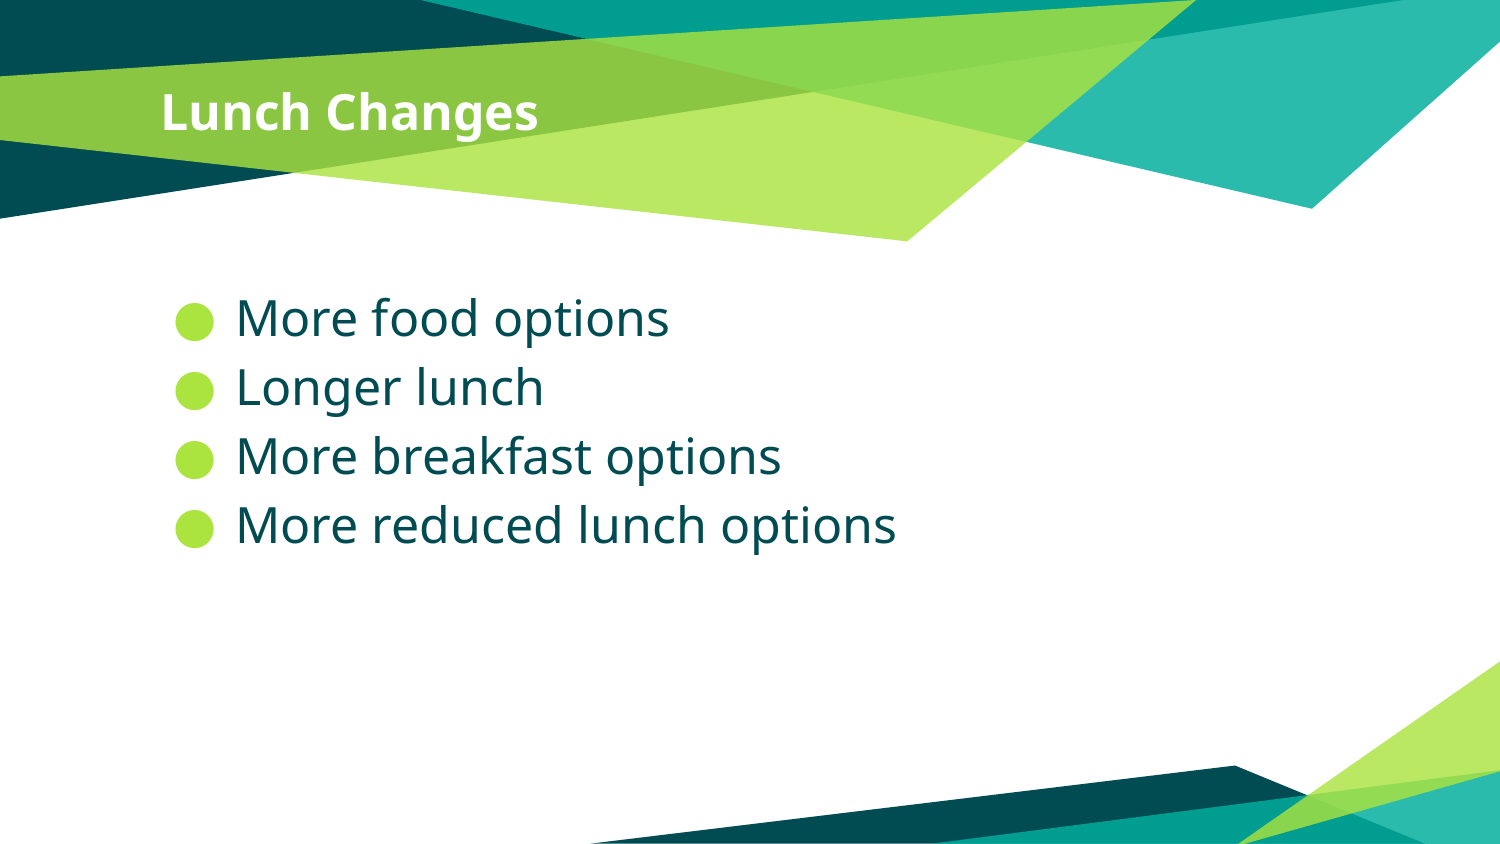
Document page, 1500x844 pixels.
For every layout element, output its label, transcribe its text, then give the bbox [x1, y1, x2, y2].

list More food options Longer lunch More breakfast options More reduced lunch options [145, 262, 1355, 808]
title Lunch Changes [145, 65, 1355, 206]
